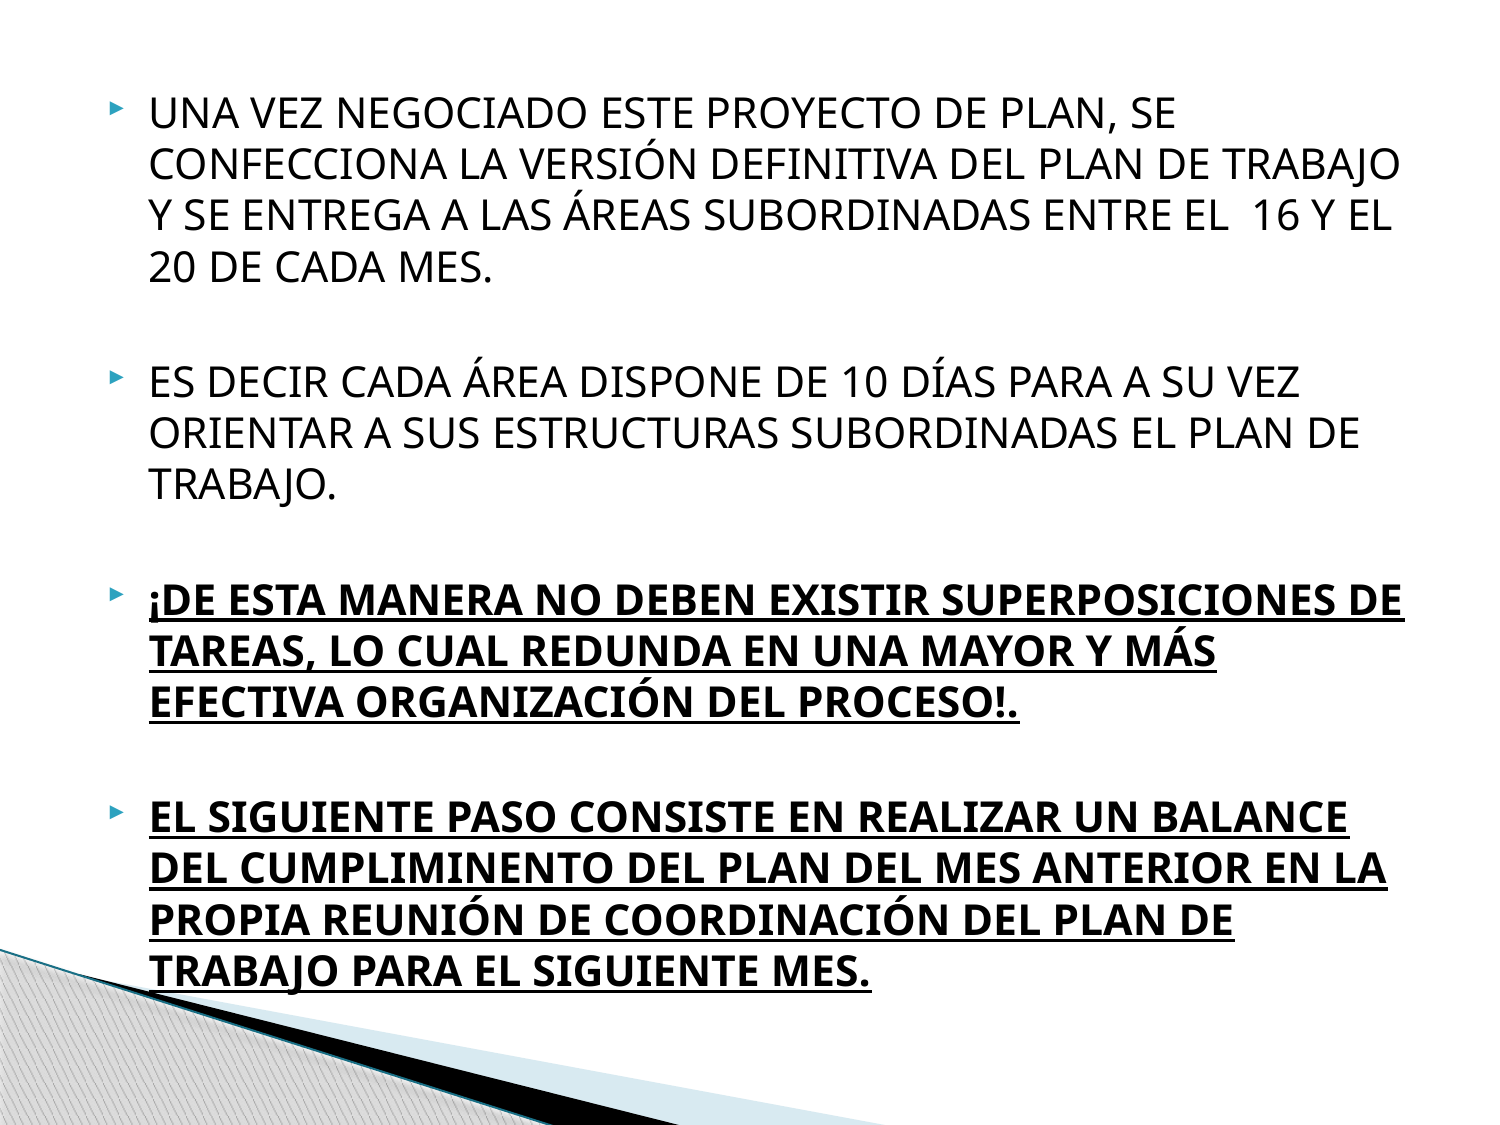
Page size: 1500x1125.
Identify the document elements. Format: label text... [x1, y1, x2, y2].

list UNA VEZ NEGOCIADO ESTE PROYECTO DE PLAN, SE CONFECCIONA LA VERSIÓN DEFINITIVA DEL PLAN DE TRABAJO Y SE ENTREGA A LAS ÁREAS SUBORDINADAS ENTRE EL 16 Y EL 20 DE CADA MES. ES DECIR CADA ÁREA DISPONE DE 10 DÍAS PARA A SU VEZ ORIENTAR A SUS ESTRUCTURAS SUBORDINADAS EL PLAN DE TRABAJO. ¡DE ESTA MANERA NO DEBEN EXISTIR SUPERPOSICIONES DE TAREAS, LO CUAL REDUNDA EN UNA MAYOR Y MÁS EFECTIVA ORGANIZACIÓN DEL PROCESO!. EL SIGUIENTE PASO CONSISTE EN REALIZAR UN BALANCE DEL CUMPLIMINENTO DEL PLAN DEL MES ANTERIOR EN LA PROPIA REUNIÓN DE COORDINACIÓN DEL PLAN DE TRABAJO PARA EL SIGUIENTE MES. [75, 78, 1425, 1005]
